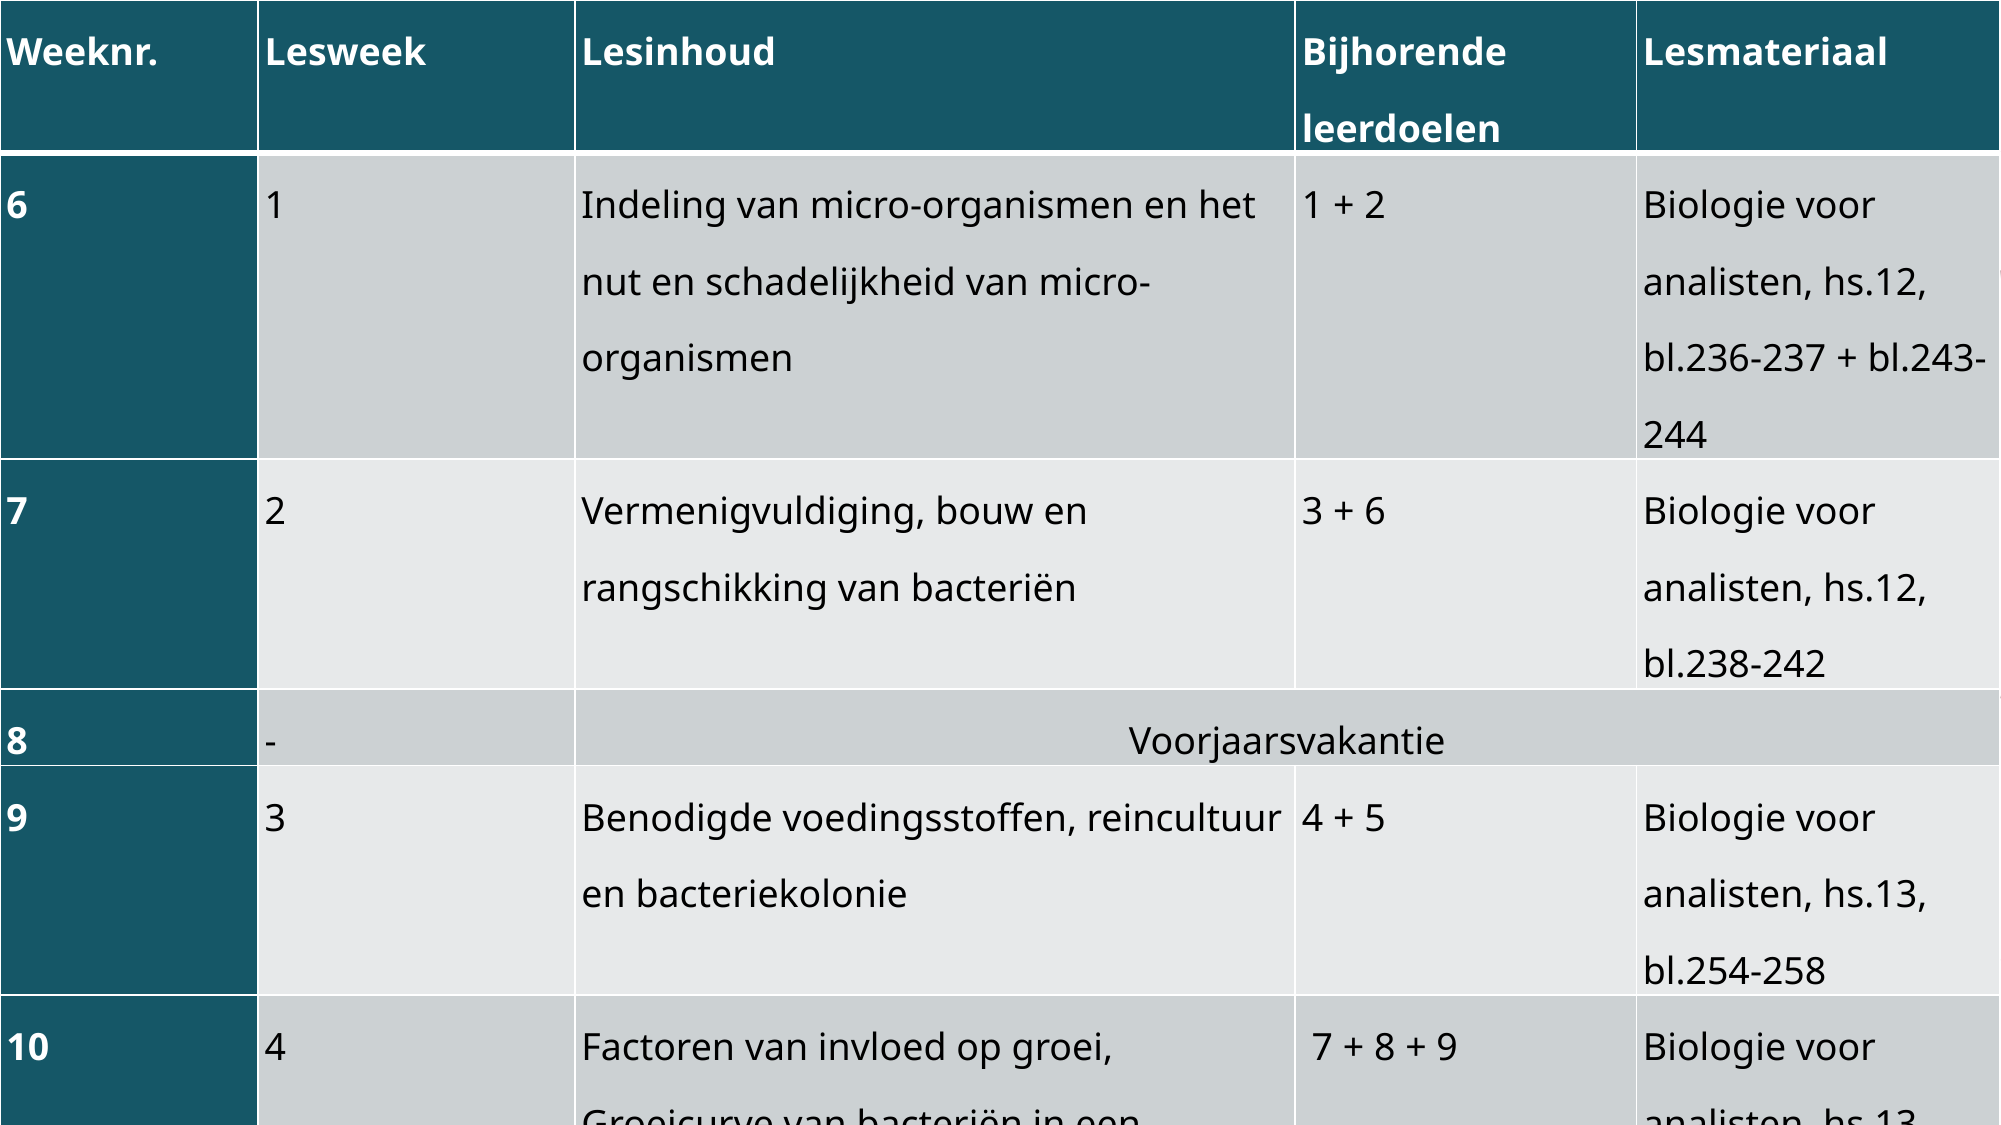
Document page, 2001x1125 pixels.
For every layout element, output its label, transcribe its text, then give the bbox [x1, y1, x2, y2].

table_cell Benodigde voedingsstoffen, reincultuur en bacteriekolonie [576, 766, 1294, 994]
table_cell 6 [1, 156, 257, 458]
table_cell Vermenigvuldiging, bouw en rangschikking van bacteriën [576, 460, 1294, 688]
table_cell 2 [259, 460, 574, 688]
table_cell 7 + 8 + 9 [1296, 996, 1636, 1125]
table_cell Biologie voor analisten, hs.13, bl.254-258 [1637, 766, 1999, 994]
table_cell 8 [1, 690, 257, 765]
table_cell 10 [1, 996, 257, 1125]
table_cell 1 + 2 [1296, 156, 1636, 458]
table_cell 3 + 6 [1296, 460, 1636, 688]
table_cell Voorjaarsvakantie [576, 690, 1999, 765]
table_cell Biologie voor analisten, hs.12, bl.238-242 [1637, 460, 1999, 688]
table_cell 1 [259, 156, 574, 458]
table_cell 3 [259, 766, 574, 994]
table_cell 4 + 5 [1296, 766, 1636, 994]
table_cell 4 [259, 996, 574, 1125]
table_header Lesweek [259, 1, 574, 150]
table_cell Factoren van invloed op groei, Groeicurve van bacteriën in een batchcultuur en groei meten op het lab [576, 996, 1294, 1125]
table_header Lesmateriaal [1637, 1, 1999, 150]
table_cell Indeling van micro-organismen en het nut en schadelijkheid van micro-organismen [576, 156, 1294, 458]
table_cell Biologie voor analisten, hs.12, bl.236-237 + bl.243-244 [1637, 156, 1999, 458]
table_cell 9 [1, 766, 257, 994]
table_cell 7 [1, 460, 257, 688]
table_cell Biologie voor analisten, hs.13 bl.258-264 [1637, 996, 1999, 1125]
table_cell - [259, 690, 574, 765]
table_header Bijhorende leerdoelen [1296, 1, 1636, 150]
table_header Lesinhoud [576, 1, 1294, 150]
table_header Weeknr. [1, 1, 257, 150]
